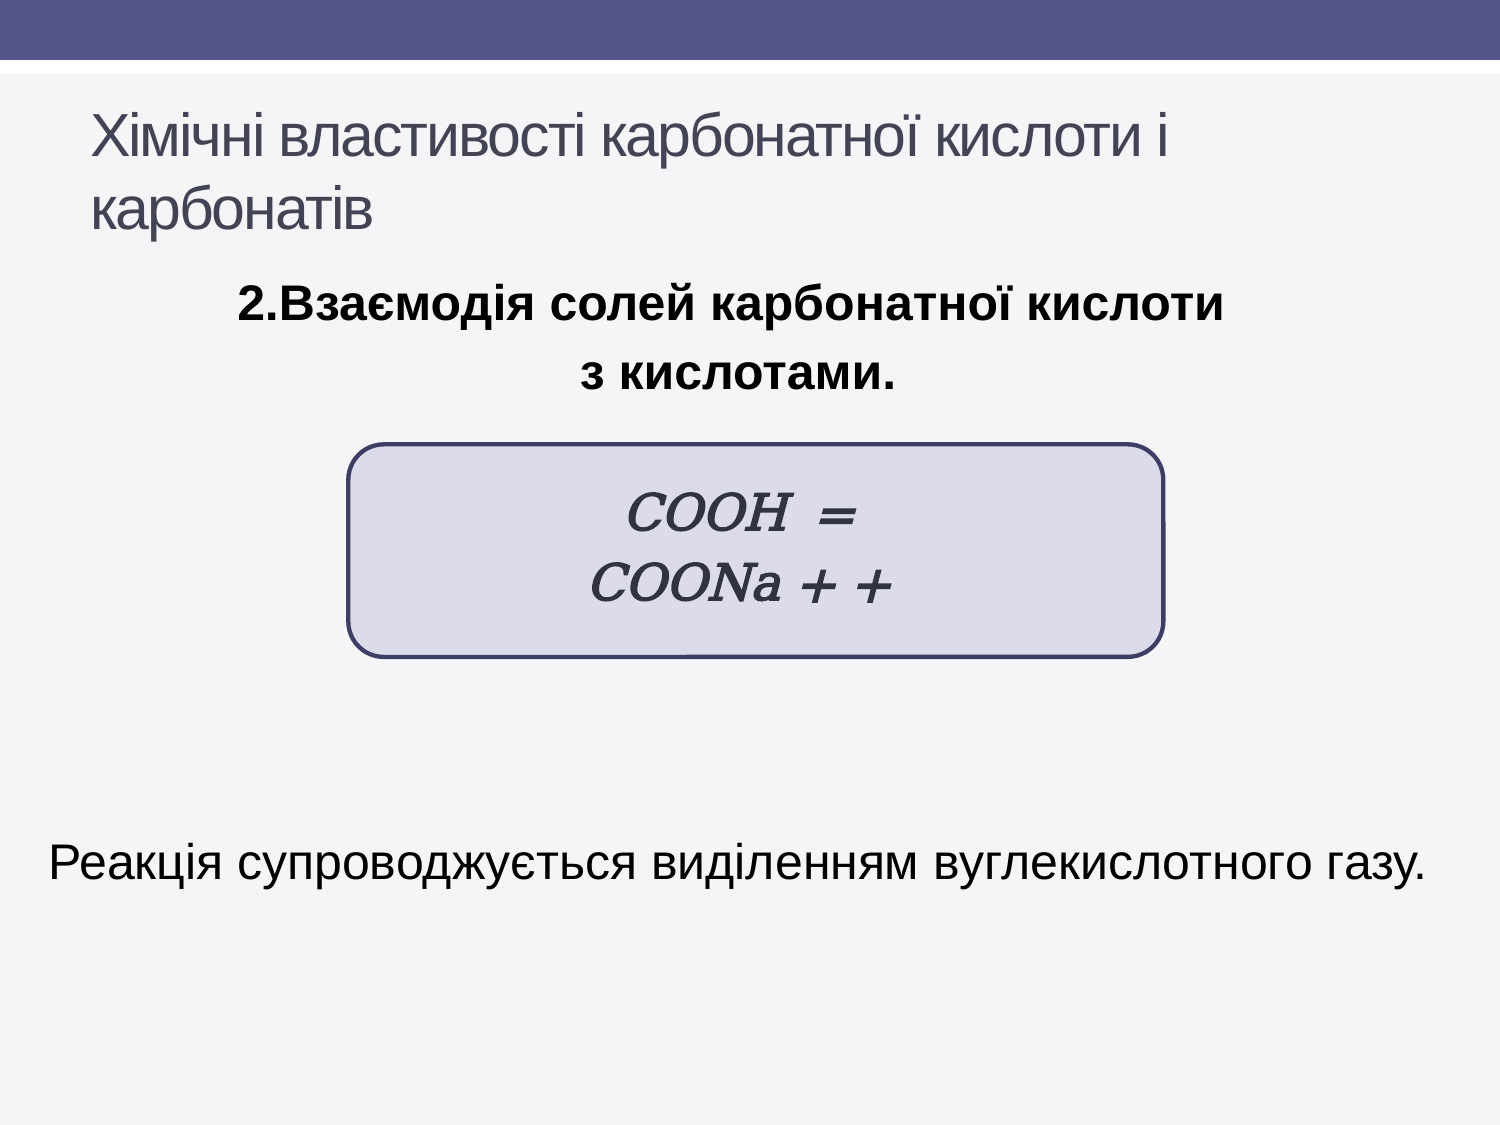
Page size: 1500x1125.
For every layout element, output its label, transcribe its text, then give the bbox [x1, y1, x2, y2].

text_box [346, 442, 1166, 660]
title Хімічні властивості карбонатної кислоти і карбонатів [75, 87, 1425, 250]
